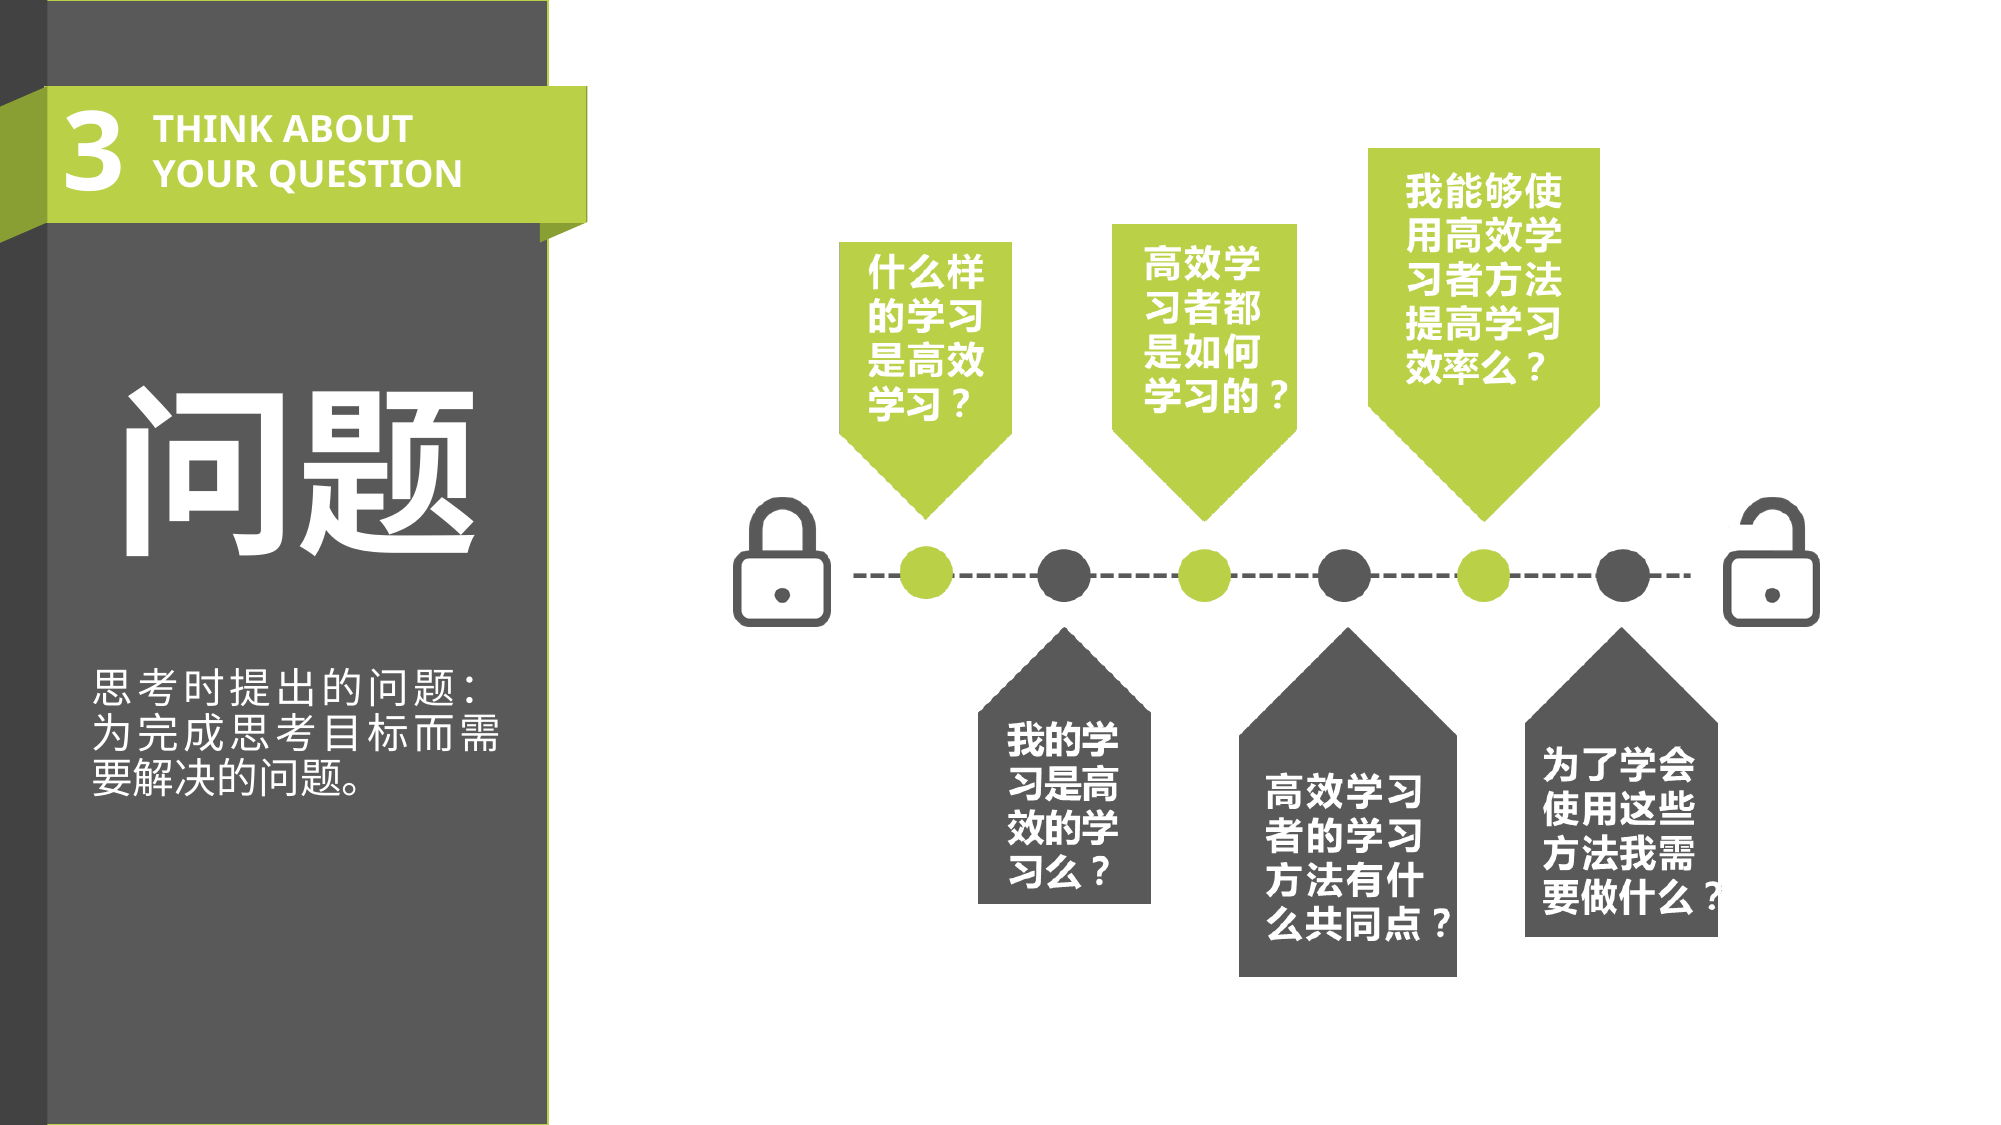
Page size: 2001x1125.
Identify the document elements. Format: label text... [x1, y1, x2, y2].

title 3 [47, 87, 548, 222]
list 问题 思考时提出的问题：为完成思考目标而需要解决的问题。 [76, 375, 517, 921]
text_box THINK ABOUT YOUR QUESTION [138, 97, 517, 203]
picture [733, 148, 1820, 977]
